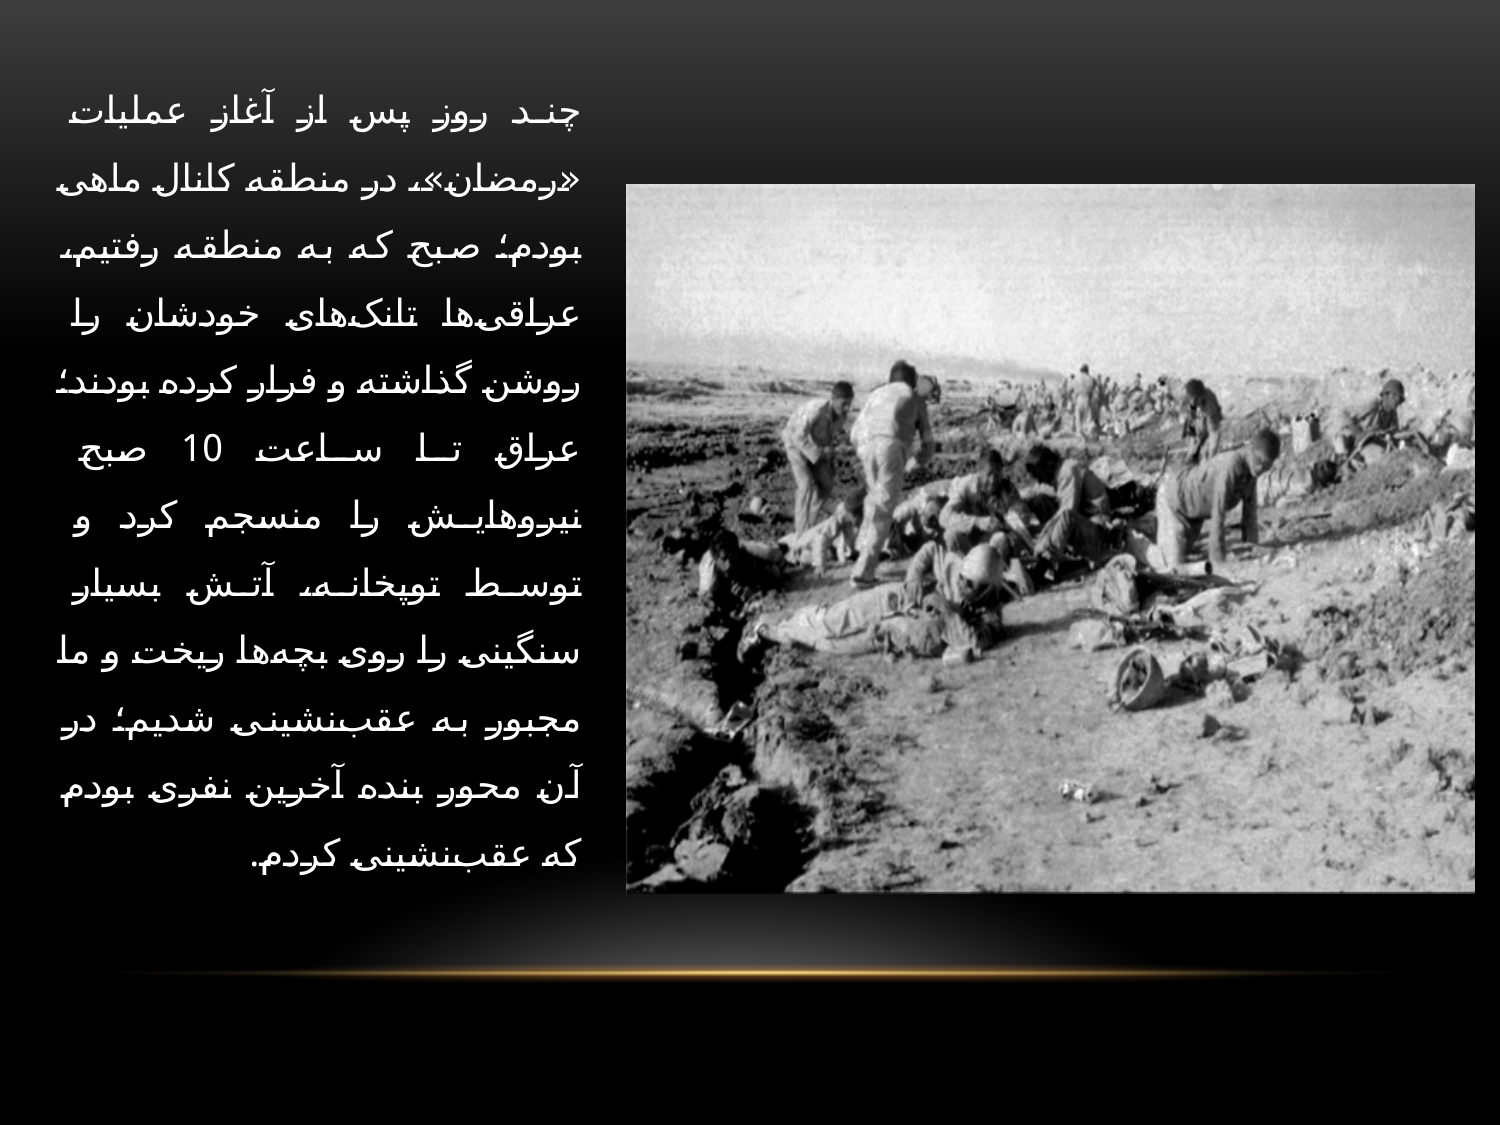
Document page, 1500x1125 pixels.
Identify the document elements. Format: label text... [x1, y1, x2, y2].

picture [0, 0, 1500, 1125]
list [626, 184, 1475, 894]
list چند روز پس از آغاز عملیات «رمضان»، در منطقه کانال ماهی بودم؛ صبح که به منطقه رفتیم، عراقی‌ها تانک‌های خودشان را روشن گذاشته و فرار کرده بودند؛ عراق تا ساعت 10 صبح نیروهایش را منسجم کرد و توسط توپخانه، آتش بسیار سنگینی را روی بچه‌ها ریخت و ما مجبور به عقب‌نشینی شدیم؛ در آن محور بنده آخرین نفری بودم که عقب‌نشینی کردم. [41, 172, 597, 882]
